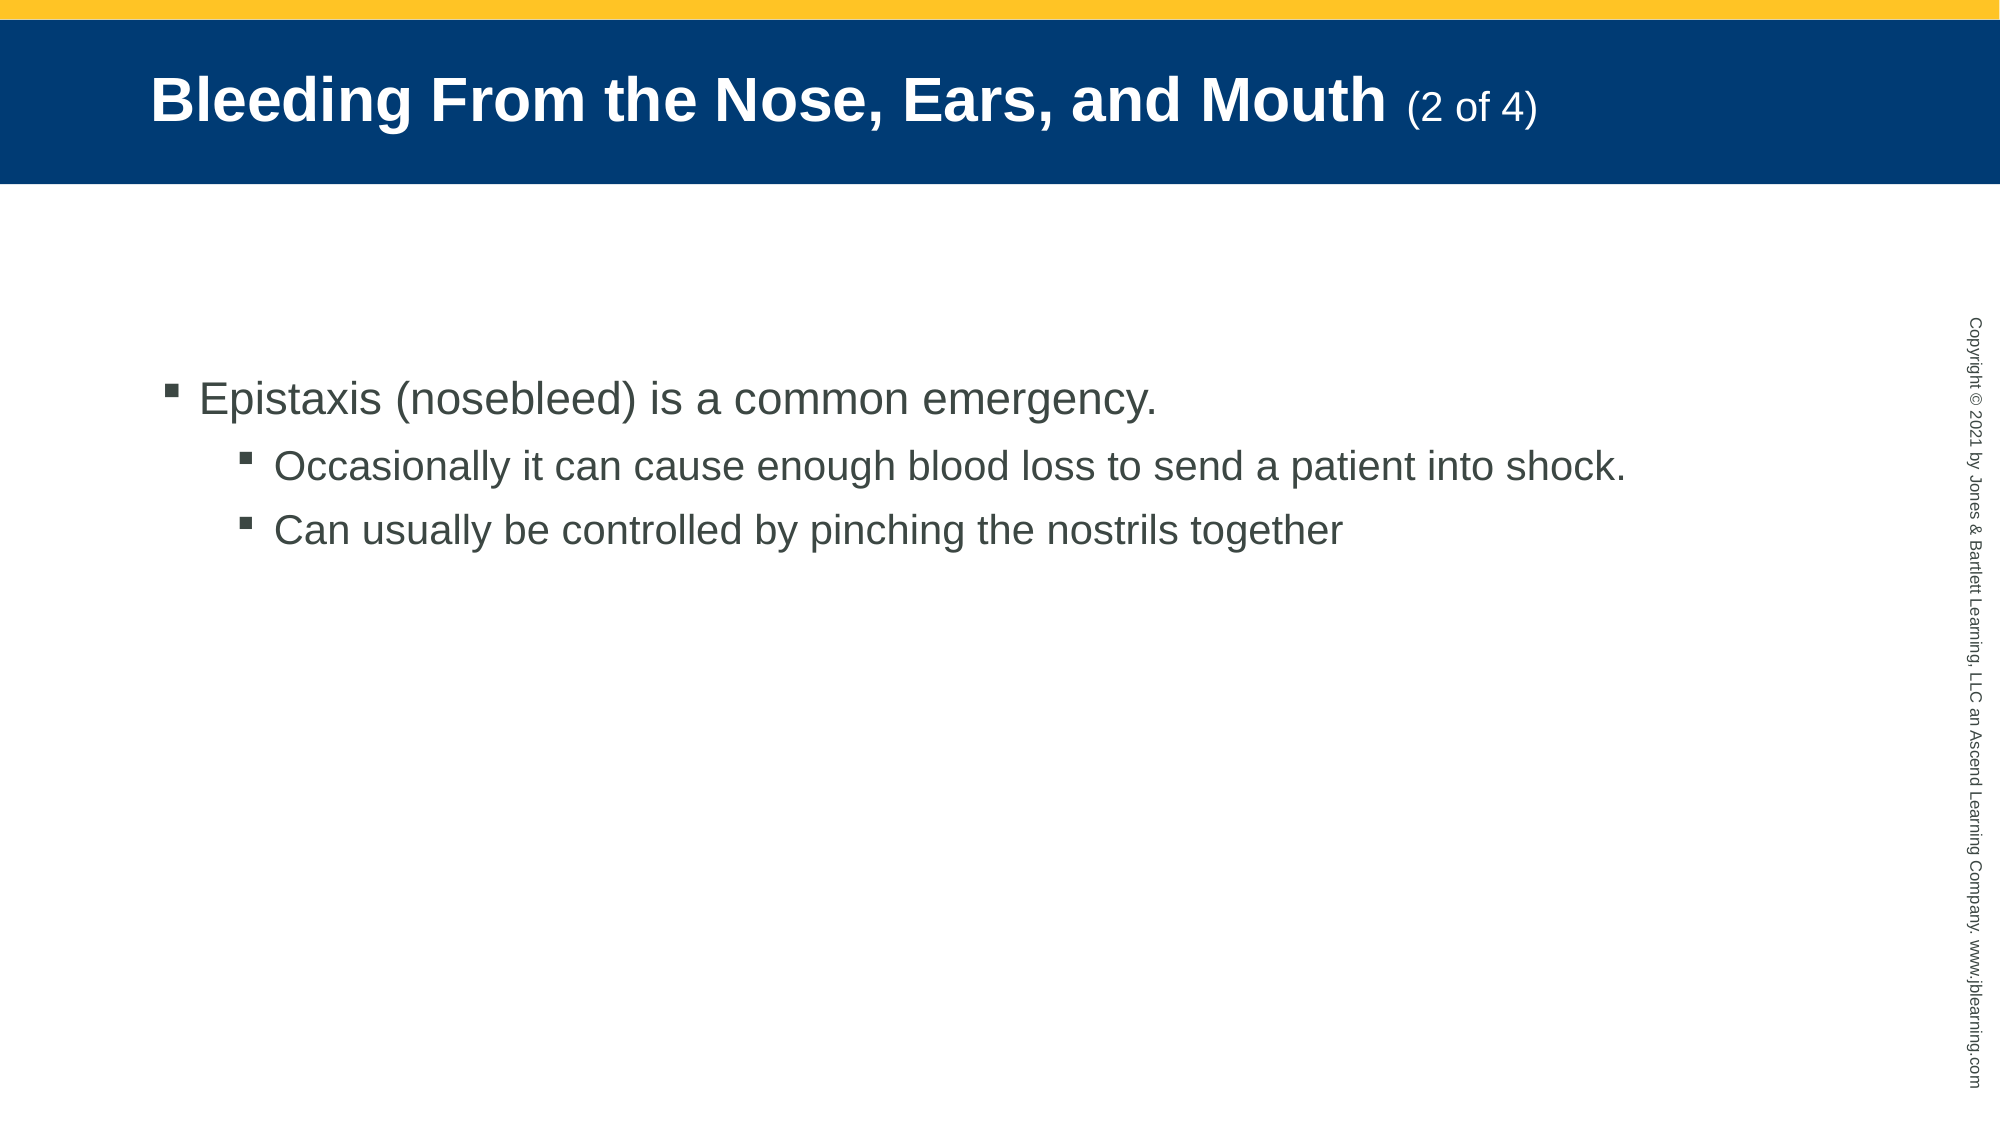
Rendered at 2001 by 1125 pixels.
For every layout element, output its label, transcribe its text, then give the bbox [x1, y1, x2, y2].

title Bleeding From the Nose, Ears, and Mouth (2 of 4) [0, 19, 2000, 185]
list Epistaxis (nosebleed) is a common emergency. Occasionally it can cause enough blood loss to send a patient into shock. Can usually be controlled by pinching the nostrils together [146, 361, 1859, 1016]
